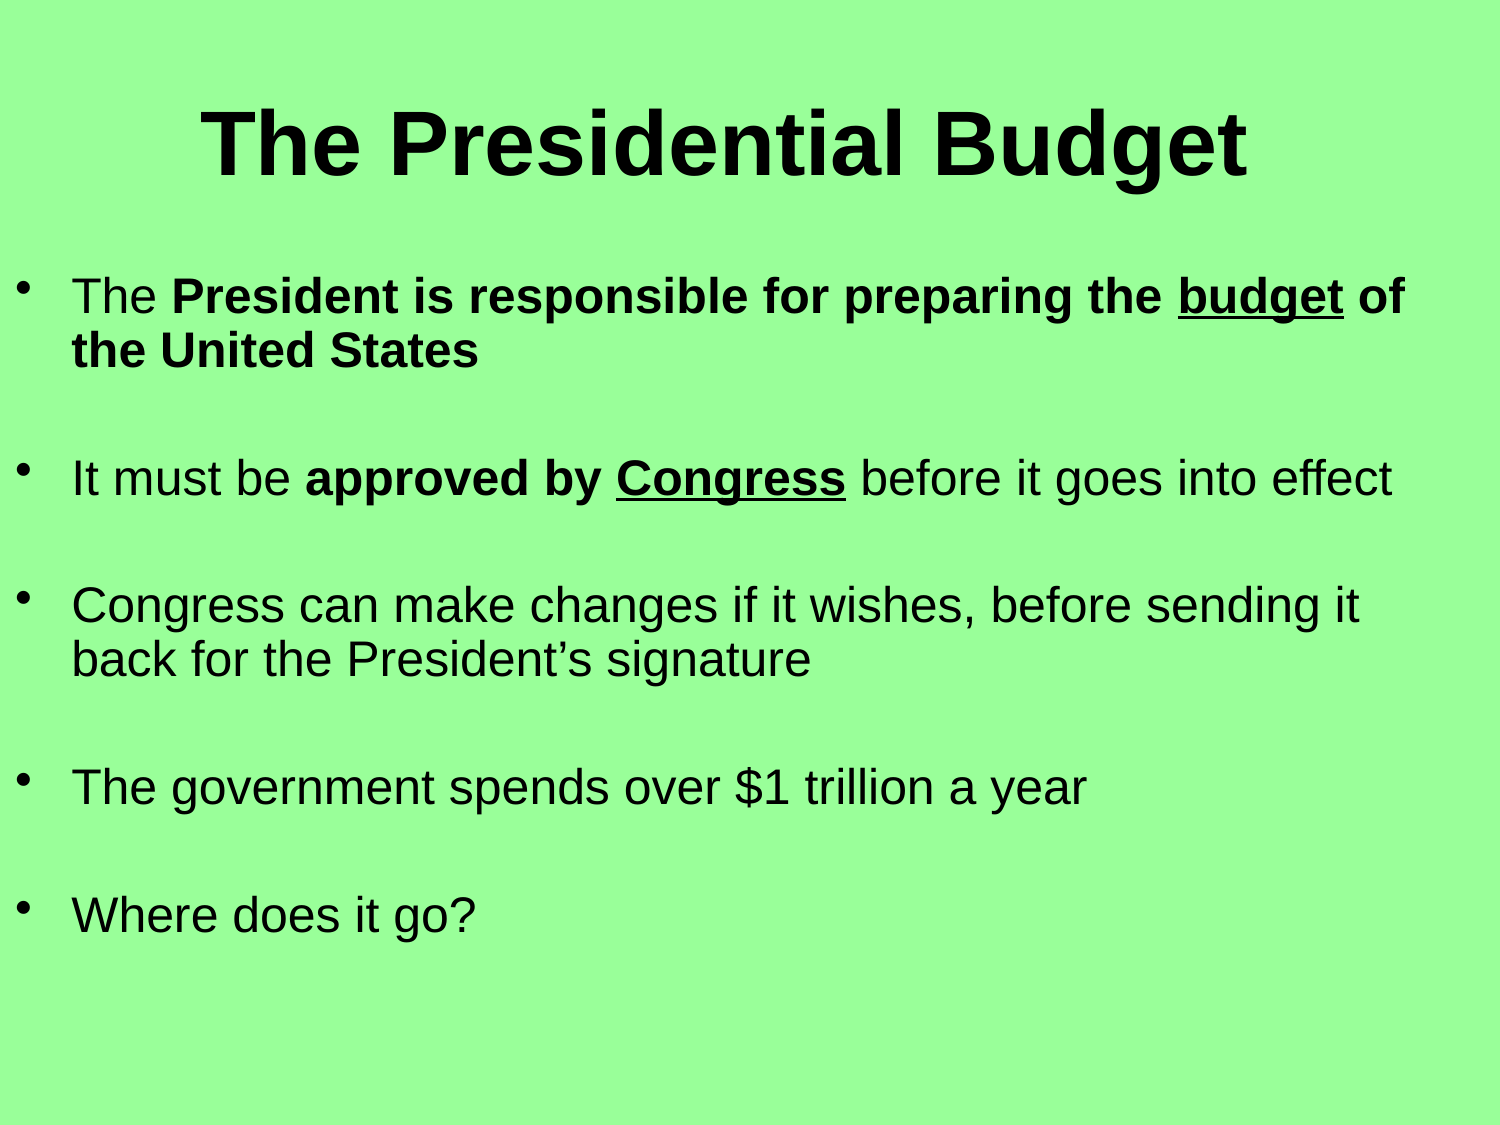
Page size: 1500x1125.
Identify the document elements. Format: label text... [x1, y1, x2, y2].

list The President is responsible for preparing the budget of the United States It must be approved by Congress before it goes into effect Congress can make changes if it wishes, before sending it back for the President’s signature The government spends over $1 trillion a year Where does it go? [0, 262, 1450, 1063]
title The Presidential Budget [0, 45, 1450, 233]
